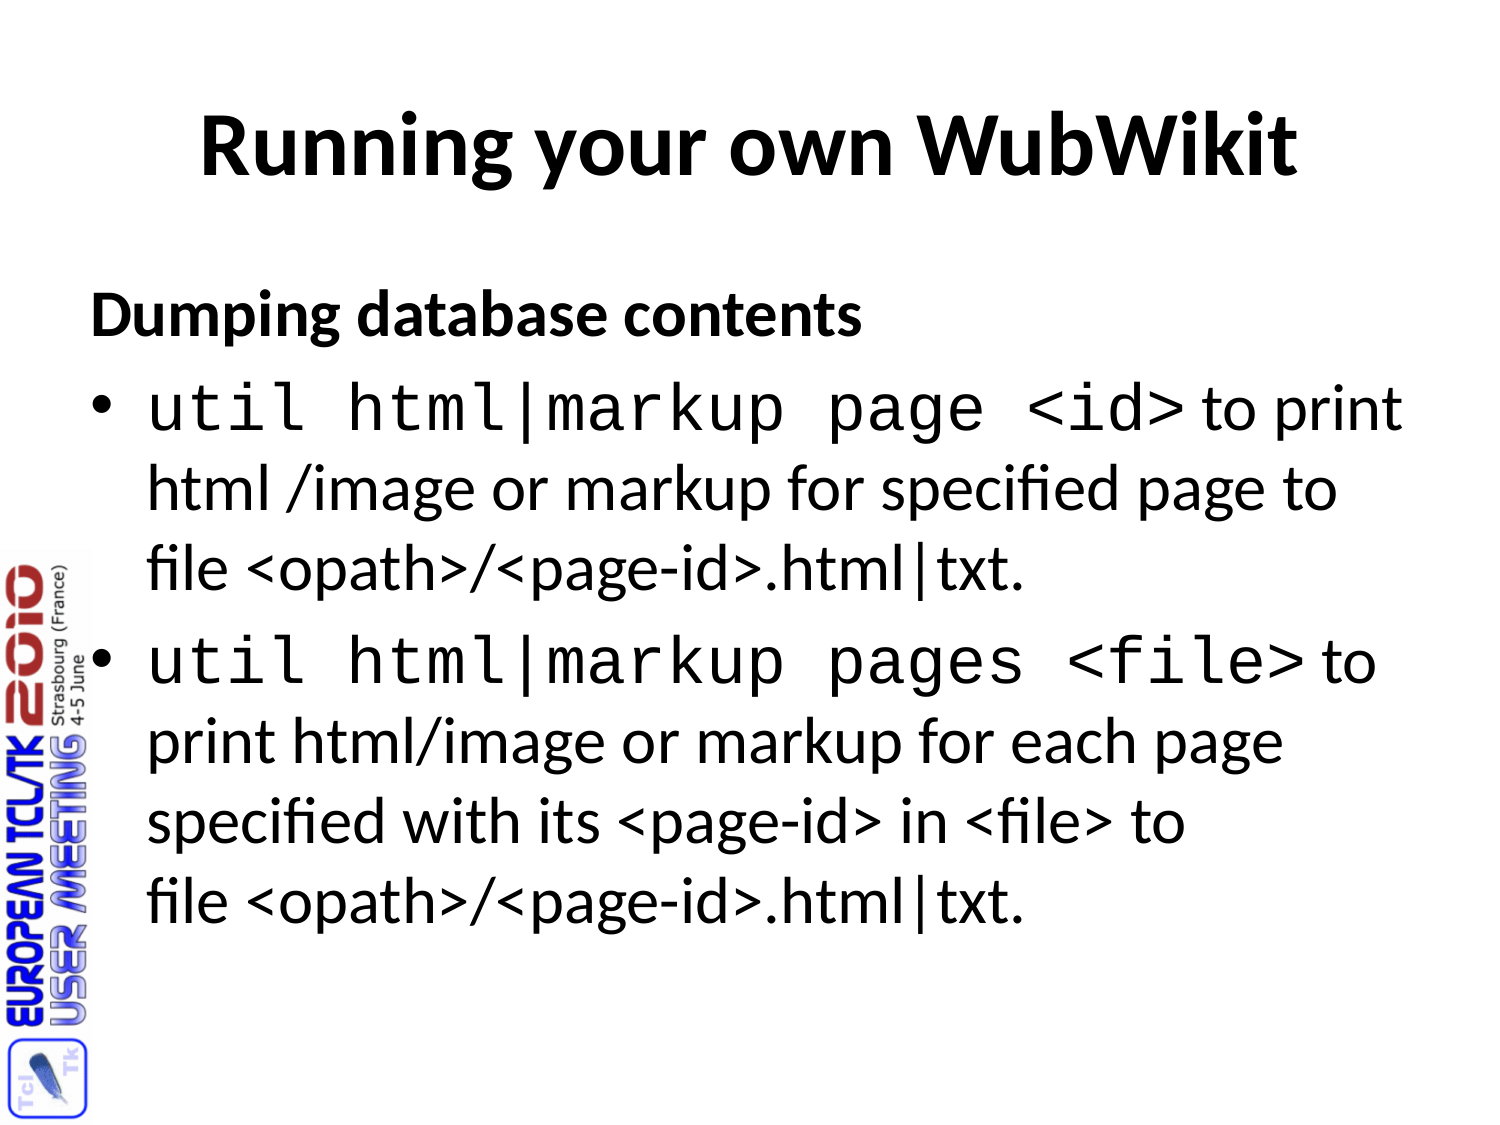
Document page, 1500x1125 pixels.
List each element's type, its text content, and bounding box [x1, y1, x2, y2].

title Running your own WubWikit [75, 45, 1425, 233]
list Dumping database contents util html|markup page <id> to print html /image or markup for specified page to file <opath>/<page-id>.html|txt. util html|markup pages <file> to print html/image or markup for each page specified with its <page-id> in <file> to file <opath>/<page-id>.html|txt. [75, 262, 1425, 1005]
picture [0, 550, 334, 1124]
